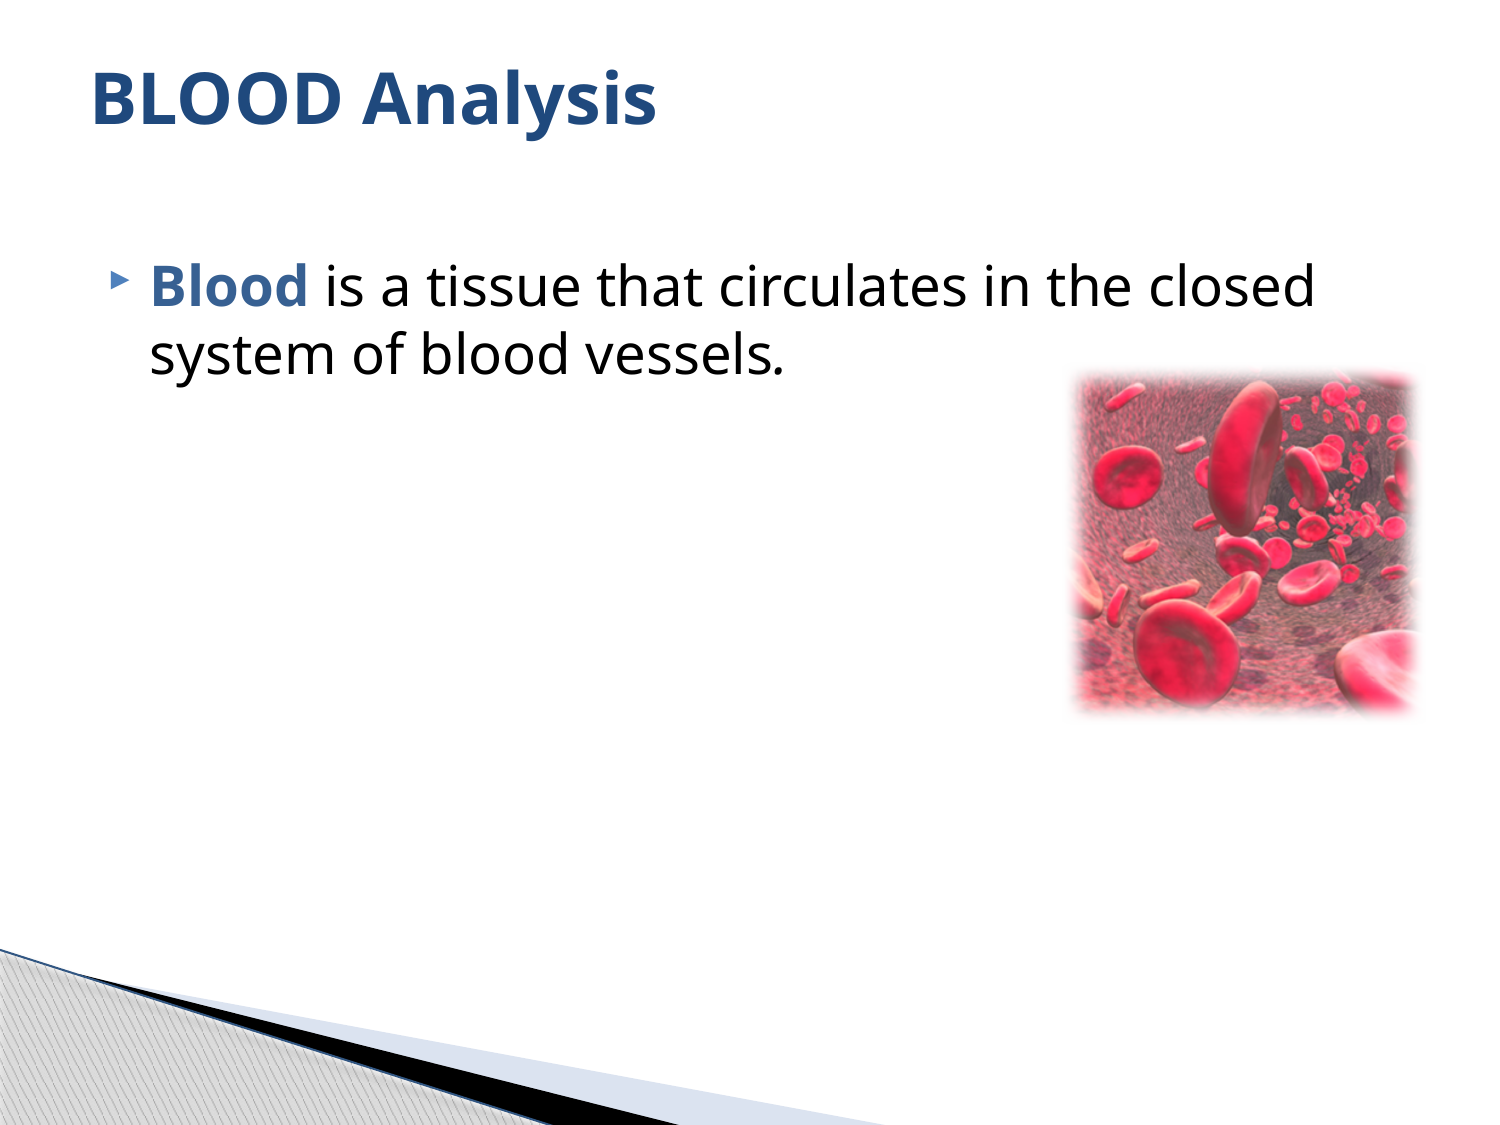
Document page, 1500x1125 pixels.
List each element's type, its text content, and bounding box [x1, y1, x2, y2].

picture [1062, 362, 1426, 726]
list Blood is a tissue that circulates in the closed system of blood vessels. [75, 243, 1425, 986]
title BLOOD Analysis [75, 45, 1425, 233]
